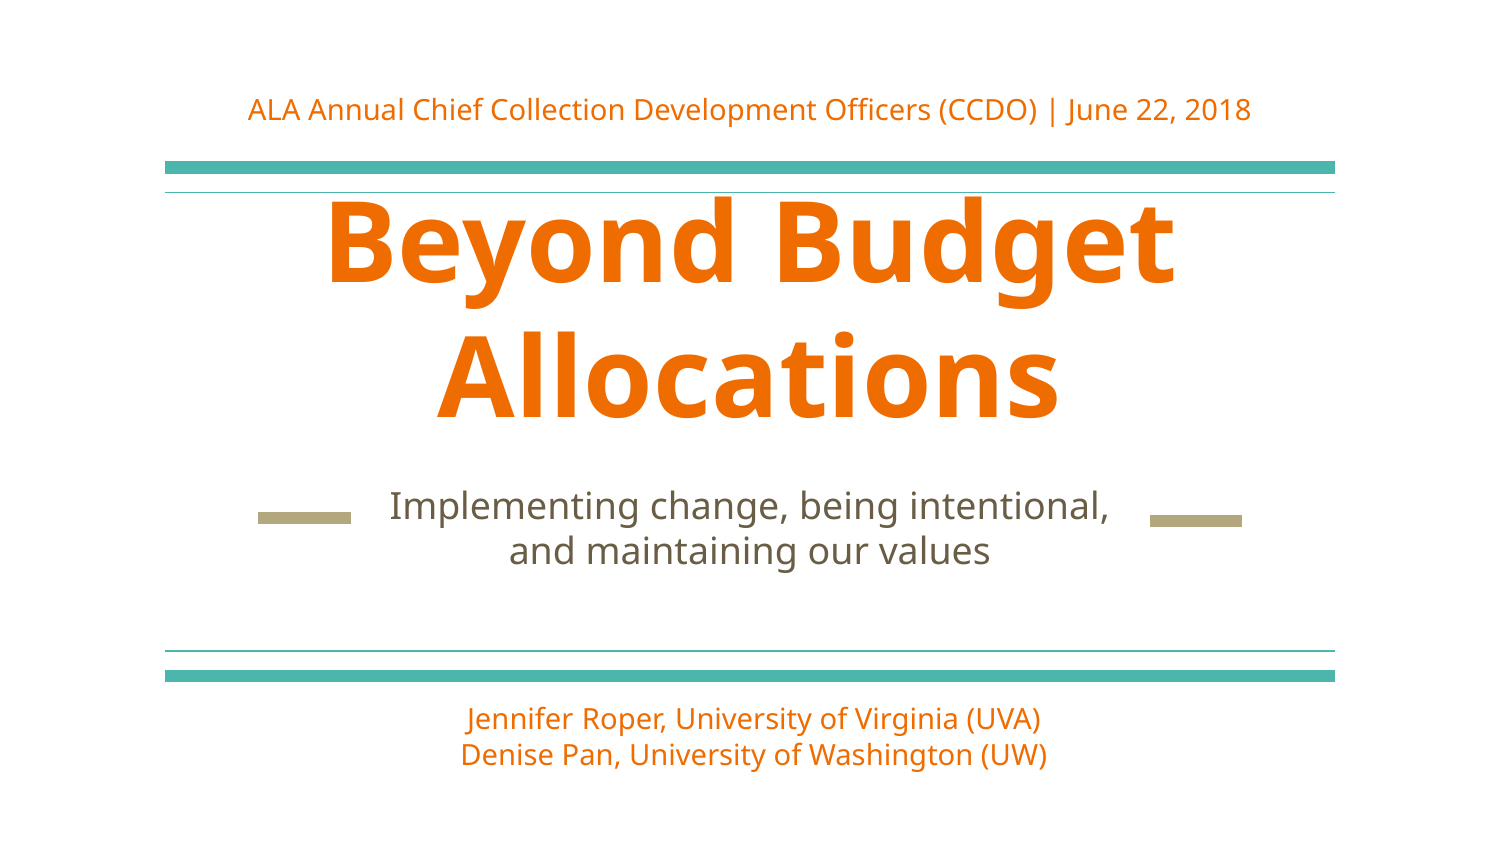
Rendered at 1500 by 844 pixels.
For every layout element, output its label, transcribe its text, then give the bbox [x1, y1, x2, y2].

subtitle Implementing change, being intentional, and maintaining our values [350, 467, 1150, 653]
text_box ALA Annual Chief Collection Development Officers (CCDO) | June 22, 2018 [164, 64, 1336, 153]
text_box Jennifer Roper, University of Virginia (UVA) Denise Pan, University of Washington (UW) [168, 691, 1340, 780]
title Beyond Budget Allocations [164, 287, 1336, 456]
